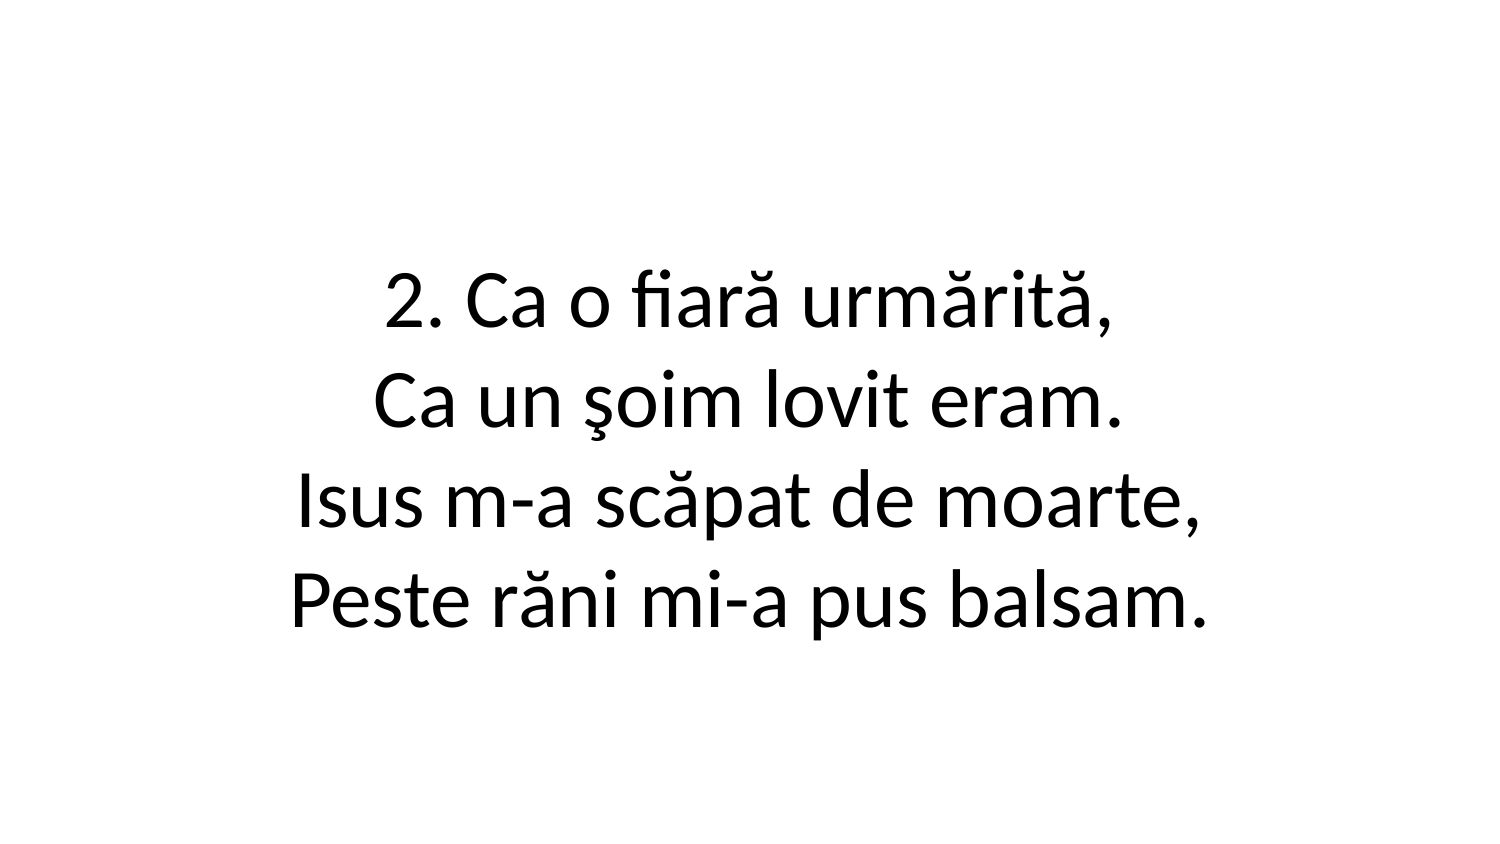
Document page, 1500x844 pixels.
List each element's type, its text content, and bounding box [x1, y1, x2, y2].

text_box 2. Ca o fiară urmărită, Ca un şoim lovit eram. Isus m-a scăpat de moarte, Peste răni mi-a pus balsam. [274, 192, 1226, 652]
